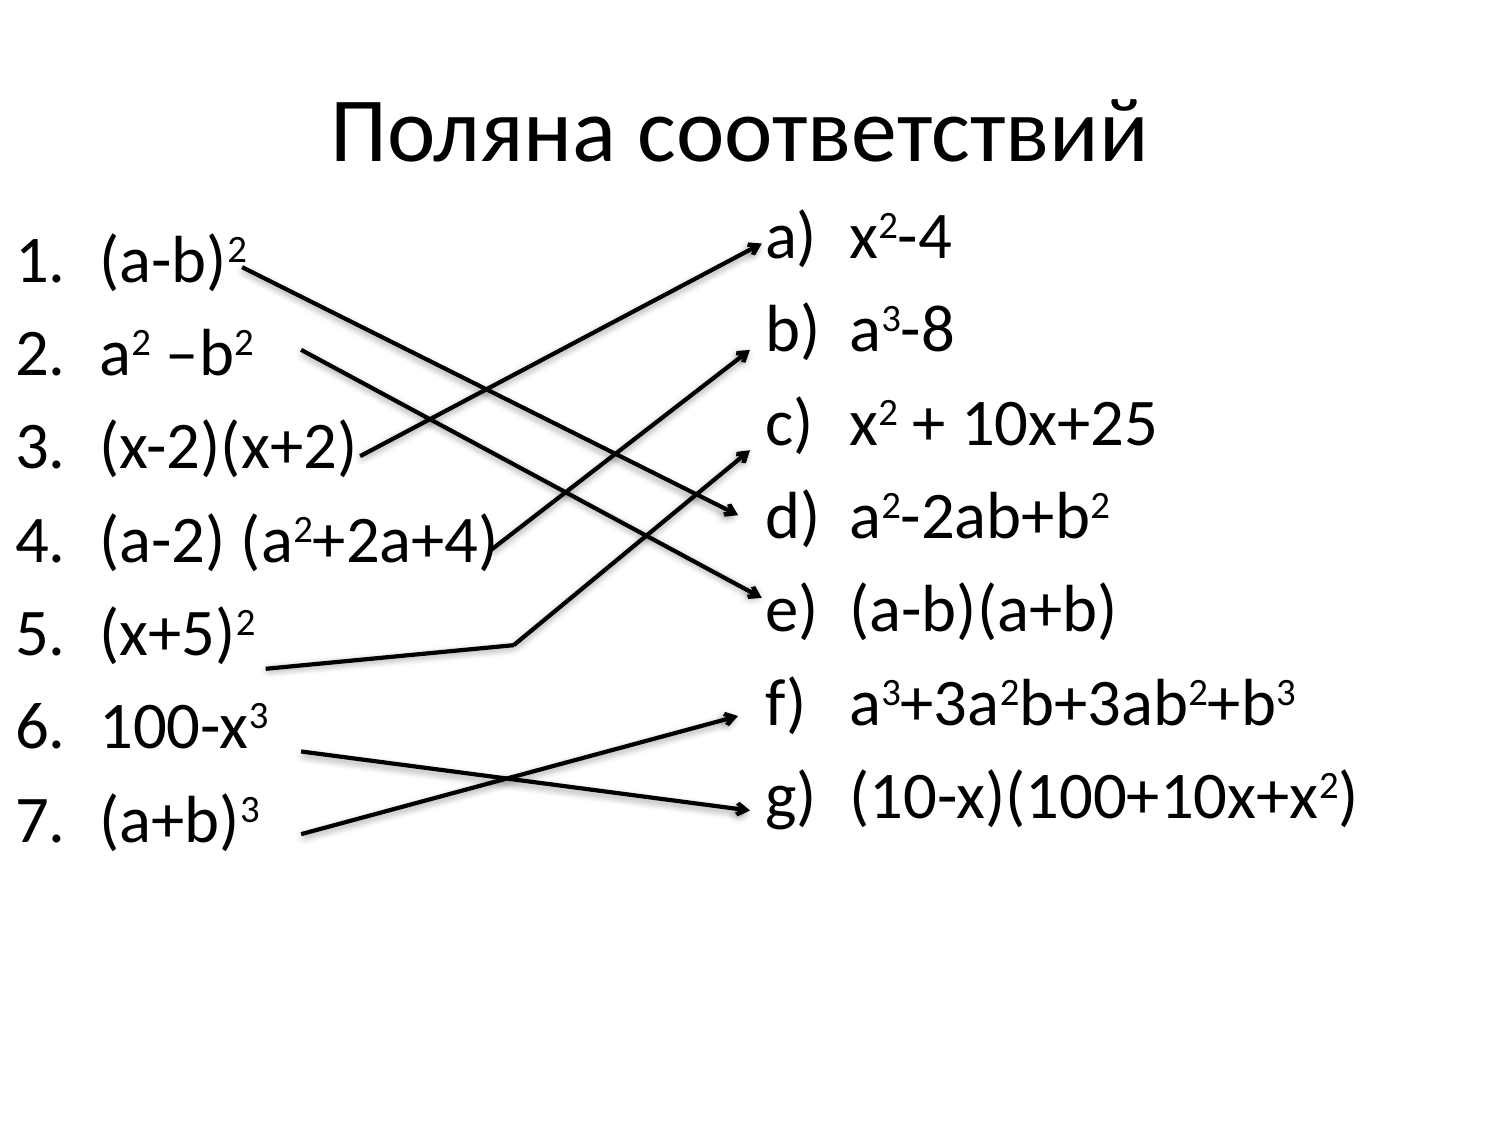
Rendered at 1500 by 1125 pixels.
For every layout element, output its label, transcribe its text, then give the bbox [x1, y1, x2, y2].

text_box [743, 751, 751, 811]
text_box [241, 266, 354, 516]
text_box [489, 349, 751, 551]
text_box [300, 715, 739, 835]
list (a-b)2 а2 –b2 (x-2)(x+2) (a-2) (a2+2a+4) (x+5)2 100-x3 (a+b)3 [0, 208, 561, 1125]
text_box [300, 349, 508, 599]
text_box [513, 449, 751, 646]
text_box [359, 243, 763, 457]
title Поляна соответствий [64, 30, 1415, 219]
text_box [265, 644, 514, 669]
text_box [754, 465, 763, 599]
list x2-4 a3-8 x2 + 10x+25 a2-2ab+b2 (a-b)(a+b) a3+3a2b+3ab2+b3 (10-x)(100+10x+x2) [750, 184, 1477, 1125]
